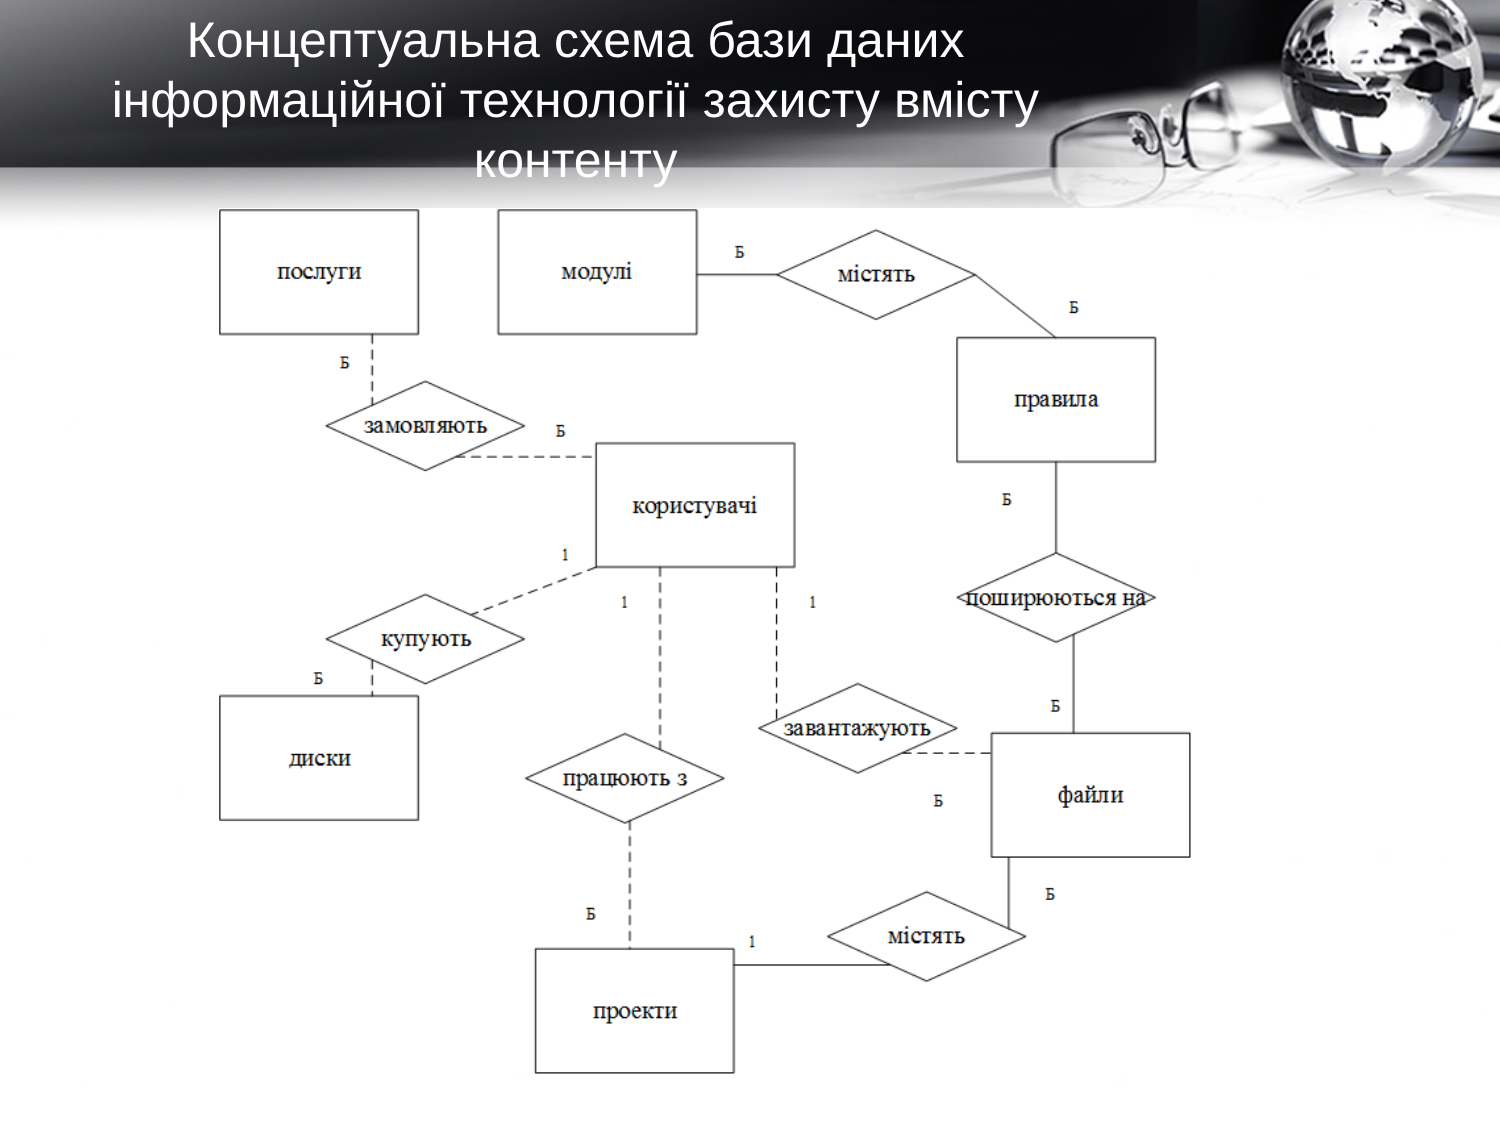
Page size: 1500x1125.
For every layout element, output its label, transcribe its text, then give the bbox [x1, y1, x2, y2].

text_box Концептуальна схема бази даних інформаційної технології захисту вмісту контенту [0, 0, 1152, 195]
picture [0, 0, 1500, 1125]
